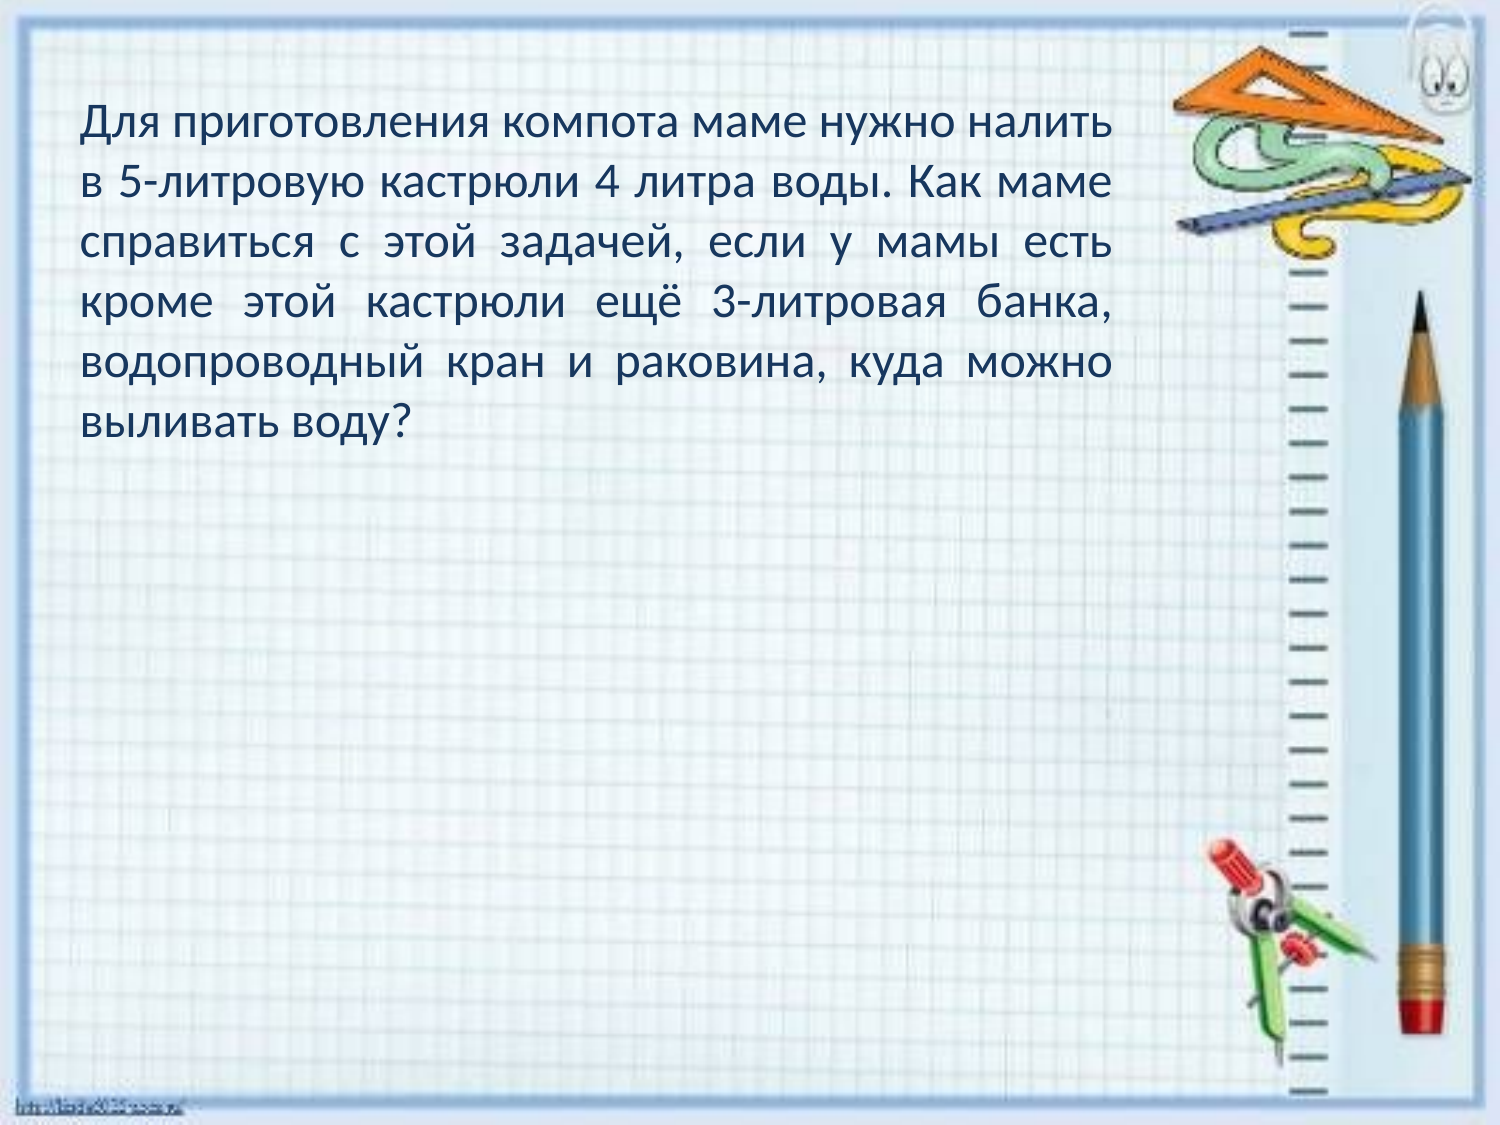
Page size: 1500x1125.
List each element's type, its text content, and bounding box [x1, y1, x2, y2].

picture [0, 0, 1500, 1125]
text_box Для приготовления компота маме нужно налить в 5-литровую кастрюли 4 литра воды. Как маме справиться с этой задачей, если у мамы есть кроме этой кастрюли ещё 3-литровая банка, водопроводный кран и раковина, куда можно выливать воду? [64, 80, 1128, 456]
